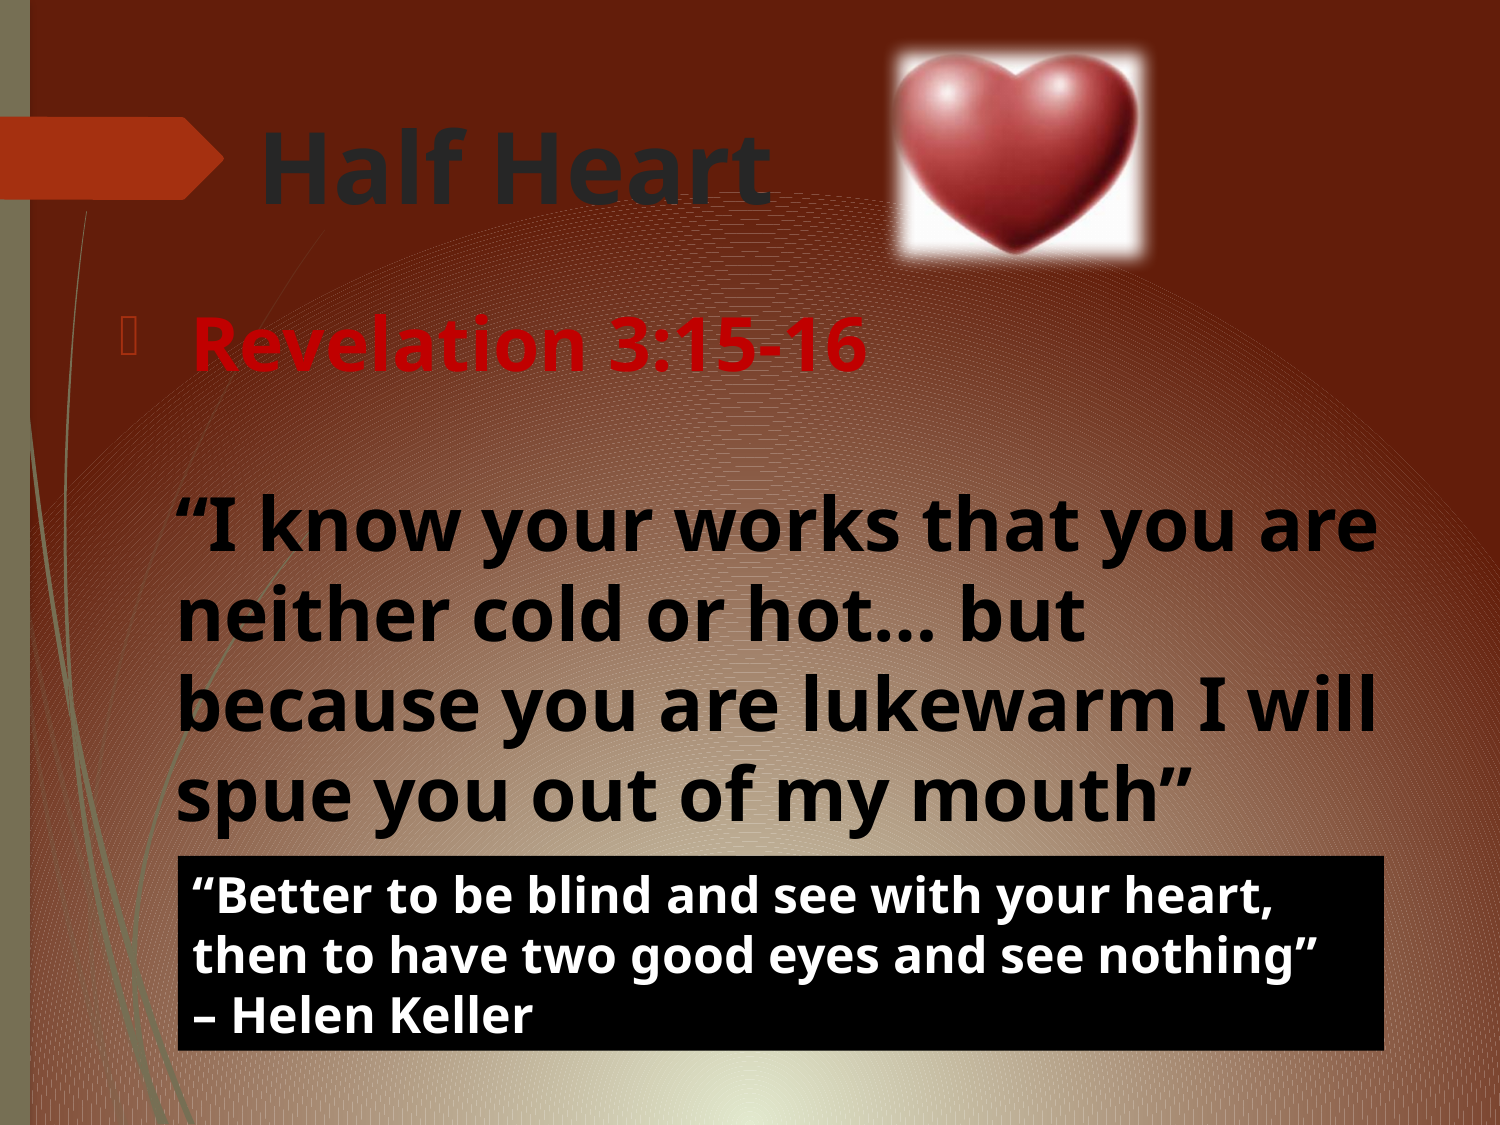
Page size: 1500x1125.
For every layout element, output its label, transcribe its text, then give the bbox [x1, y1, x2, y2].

title Half Heart [242, 96, 1324, 288]
list Revelation 3:15-16 “I know your works that you are neither cold or hot… but because you are lukewarm I will spue you out of my mouth” [104, 288, 1423, 1107]
picture [880, 35, 1162, 276]
text_box “Better to be blind and see with your heart, then to have two good eyes and see nothing” – Helen Keller [177, 855, 1384, 1051]
